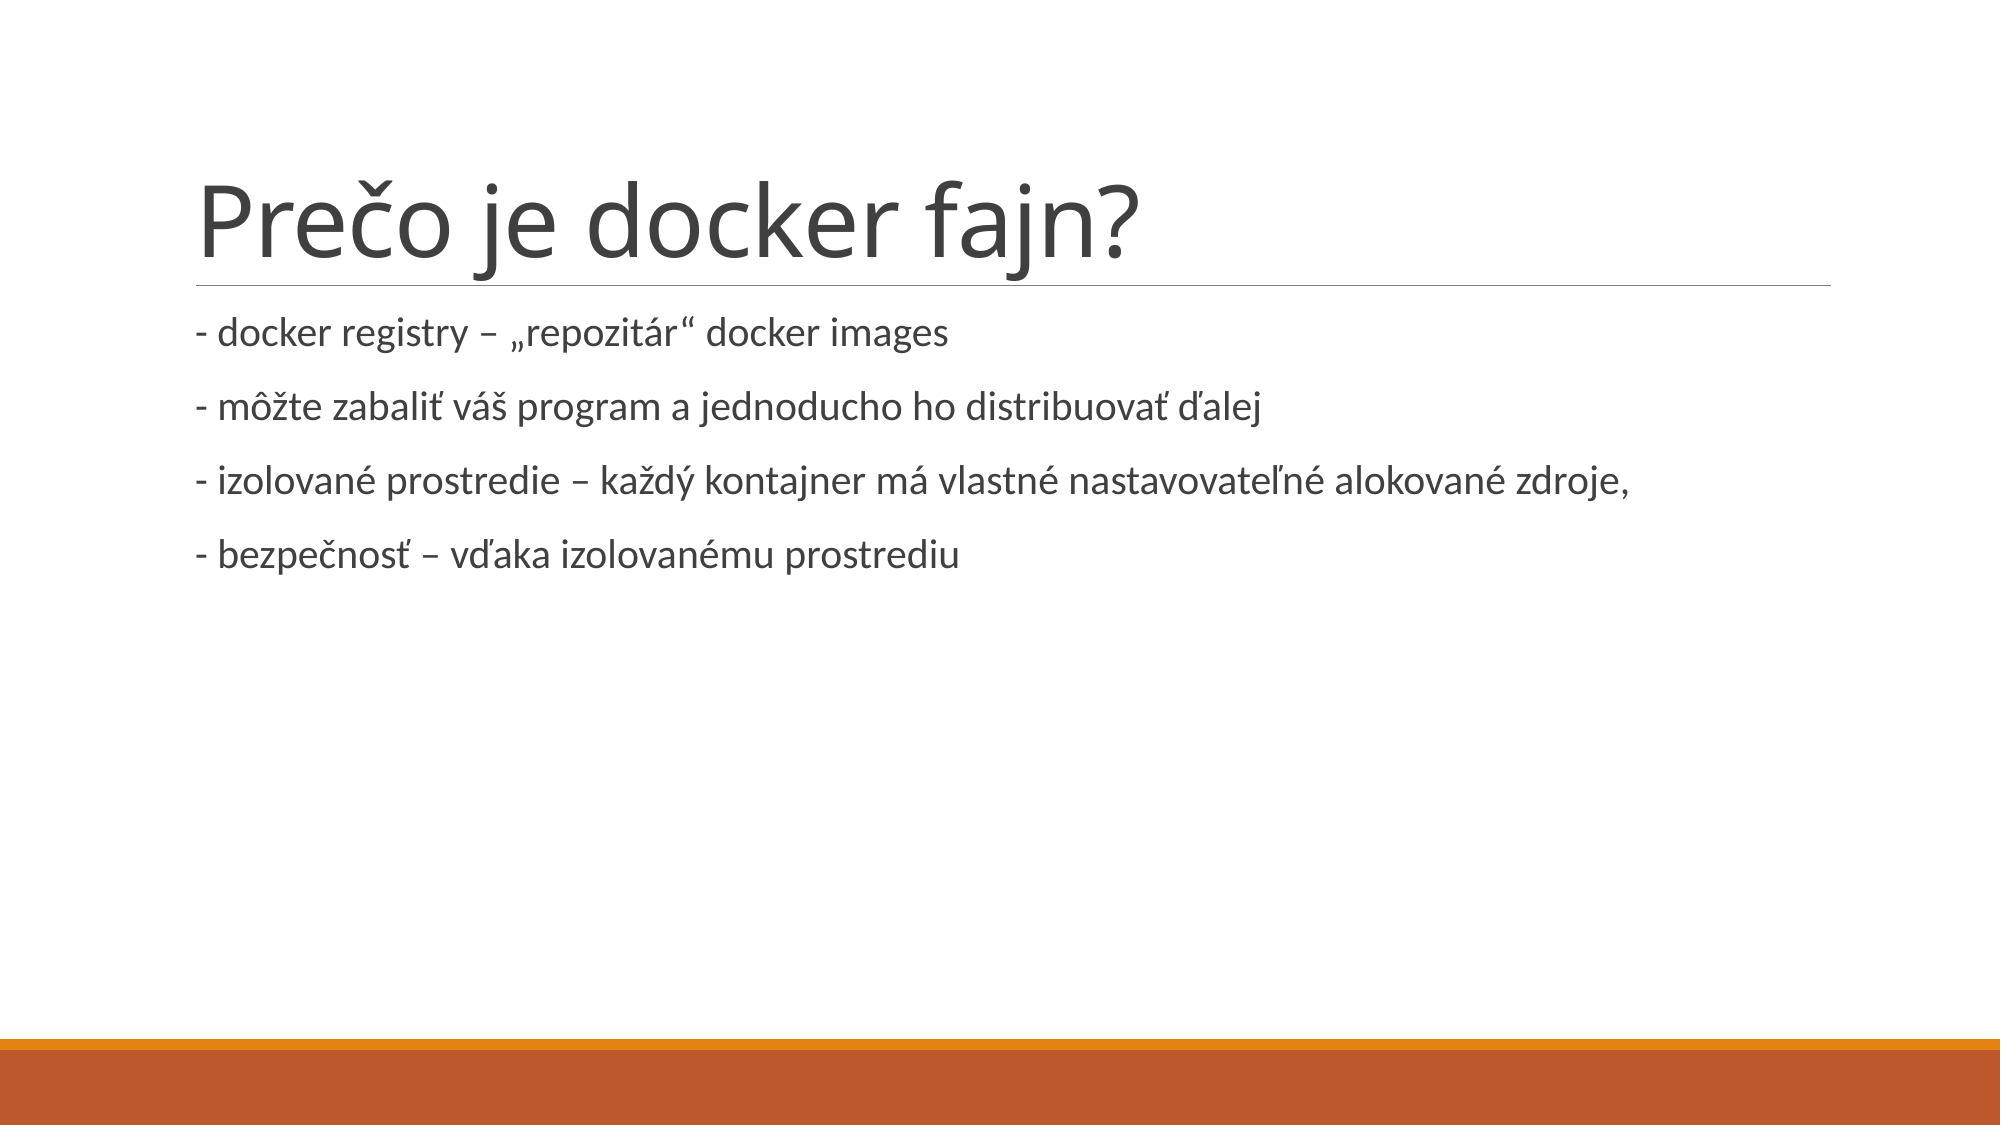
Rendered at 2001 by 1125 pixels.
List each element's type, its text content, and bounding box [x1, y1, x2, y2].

list - docker registry – „repozitár“ docker images - môžte zabaliť váš program a jednoducho ho distribuovať ďalej - izolované prostredie – každý kontajner má vlastné nastavovateľné alokované zdroje, - bezpečnosť – vďaka izolovanému prostrediu [180, 302, 1830, 963]
title Prečo je docker fajn? [180, 47, 1830, 285]
